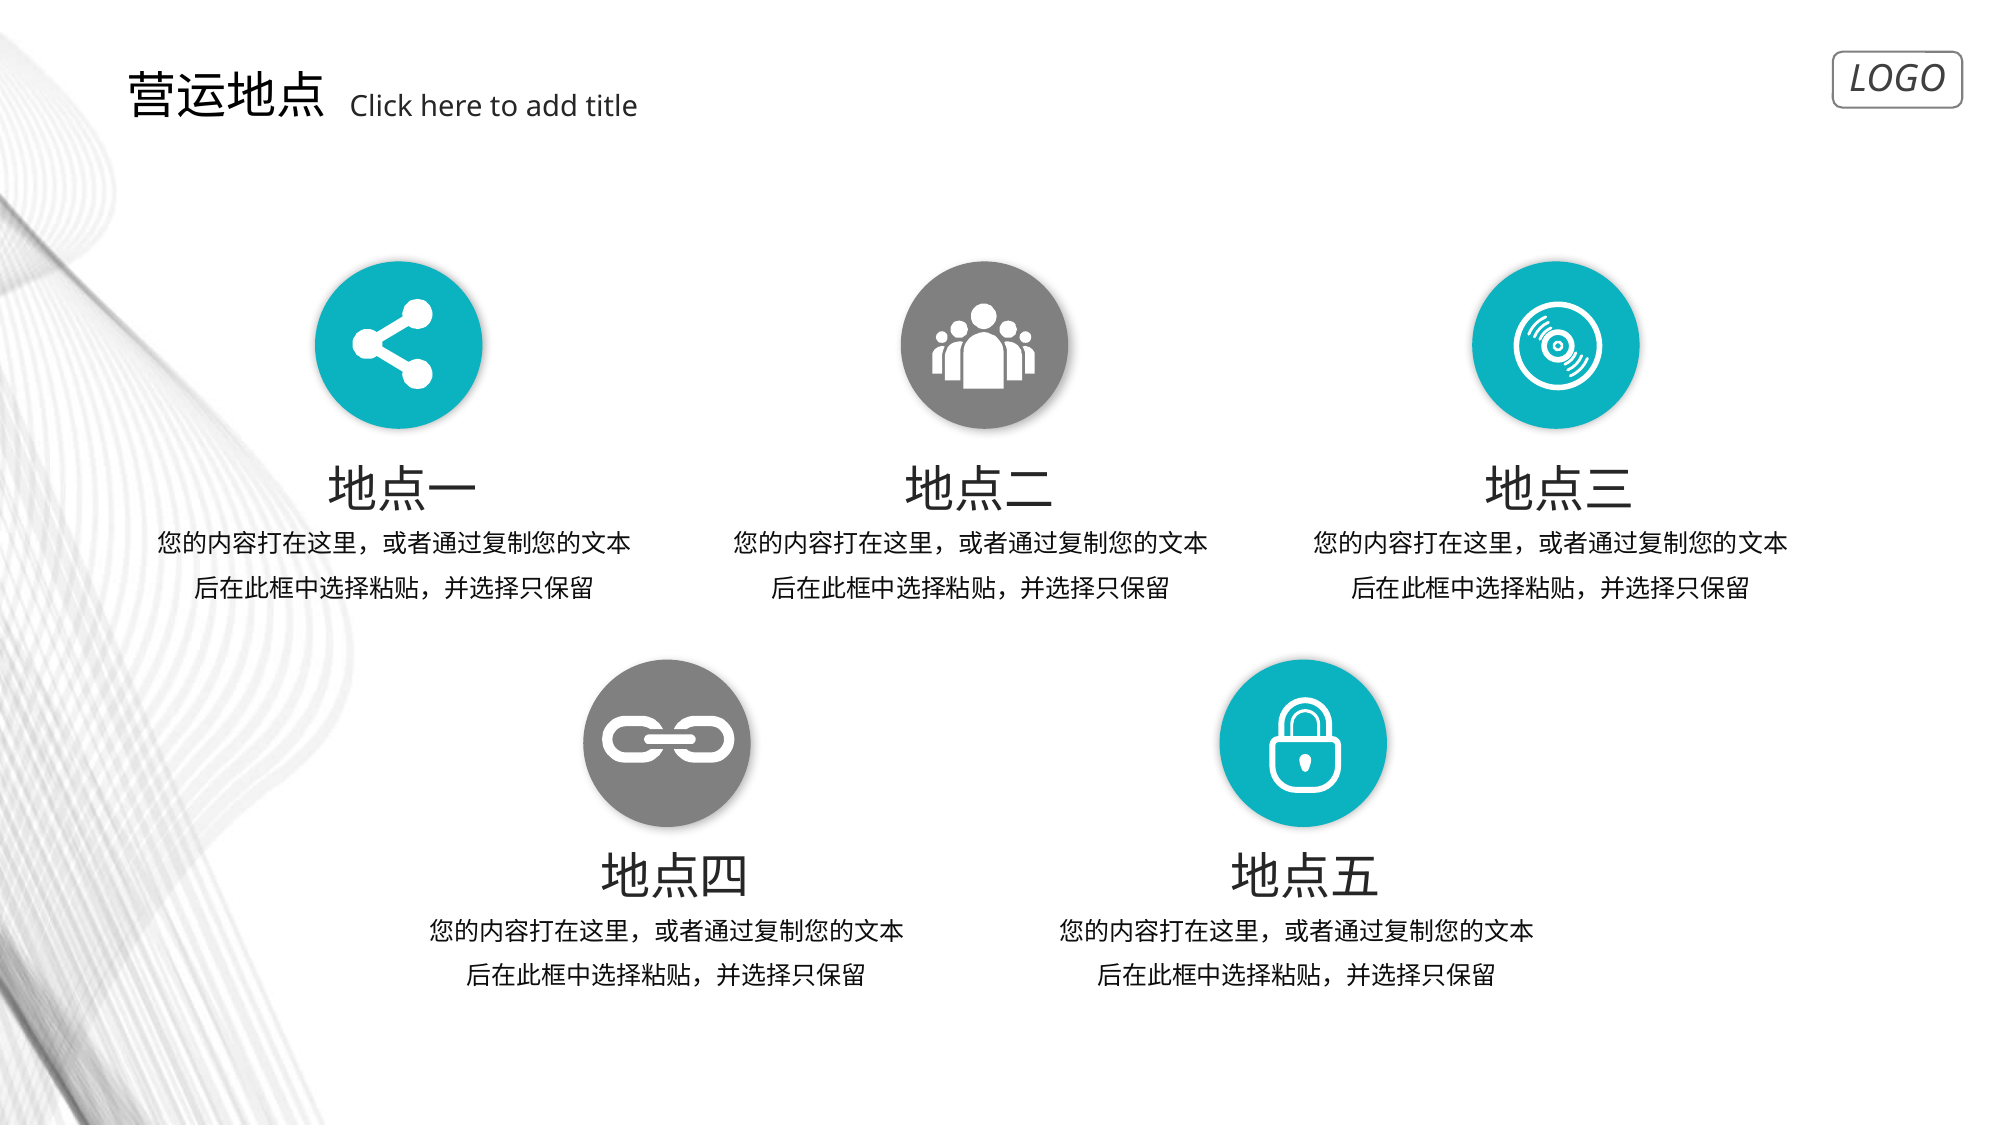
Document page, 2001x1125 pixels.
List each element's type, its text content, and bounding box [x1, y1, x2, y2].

text_box 地点四 [538, 837, 812, 892]
text_box 您的内容打在这里，或者通过复制您的文本后在此框中选择粘贴，并选择只保留 [1292, 505, 1810, 610]
text_box 您的内容打在这里，或者通过复制您的文本后在此框中选择粘贴，并选择只保留 [1038, 892, 1556, 998]
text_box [314, 261, 483, 429]
text_box 地点三 [1422, 450, 1696, 505]
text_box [900, 261, 1069, 429]
picture [0, 0, 2000, 1125]
text_box Click here to add title [334, 72, 735, 130]
text_box 您的内容打在这里，或者通过复制您的文本后在此框中选择粘贴，并选择只保留 [408, 892, 926, 998]
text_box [583, 659, 751, 827]
text_box 您的内容打在这里，或者通过复制您的文本后在此框中选择粘贴，并选择只保留 [712, 505, 1230, 610]
text_box 地点五 [1168, 837, 1442, 892]
text_box 地点二 [842, 450, 1116, 505]
text_box 您的内容打在这里，或者通过复制您的文本后在此框中选择粘贴，并选择只保留 [135, 505, 654, 610]
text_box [1219, 659, 1387, 827]
text_box 营运地点 [31, 55, 342, 131]
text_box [1472, 261, 1640, 429]
text_box 地点一 [266, 450, 540, 505]
